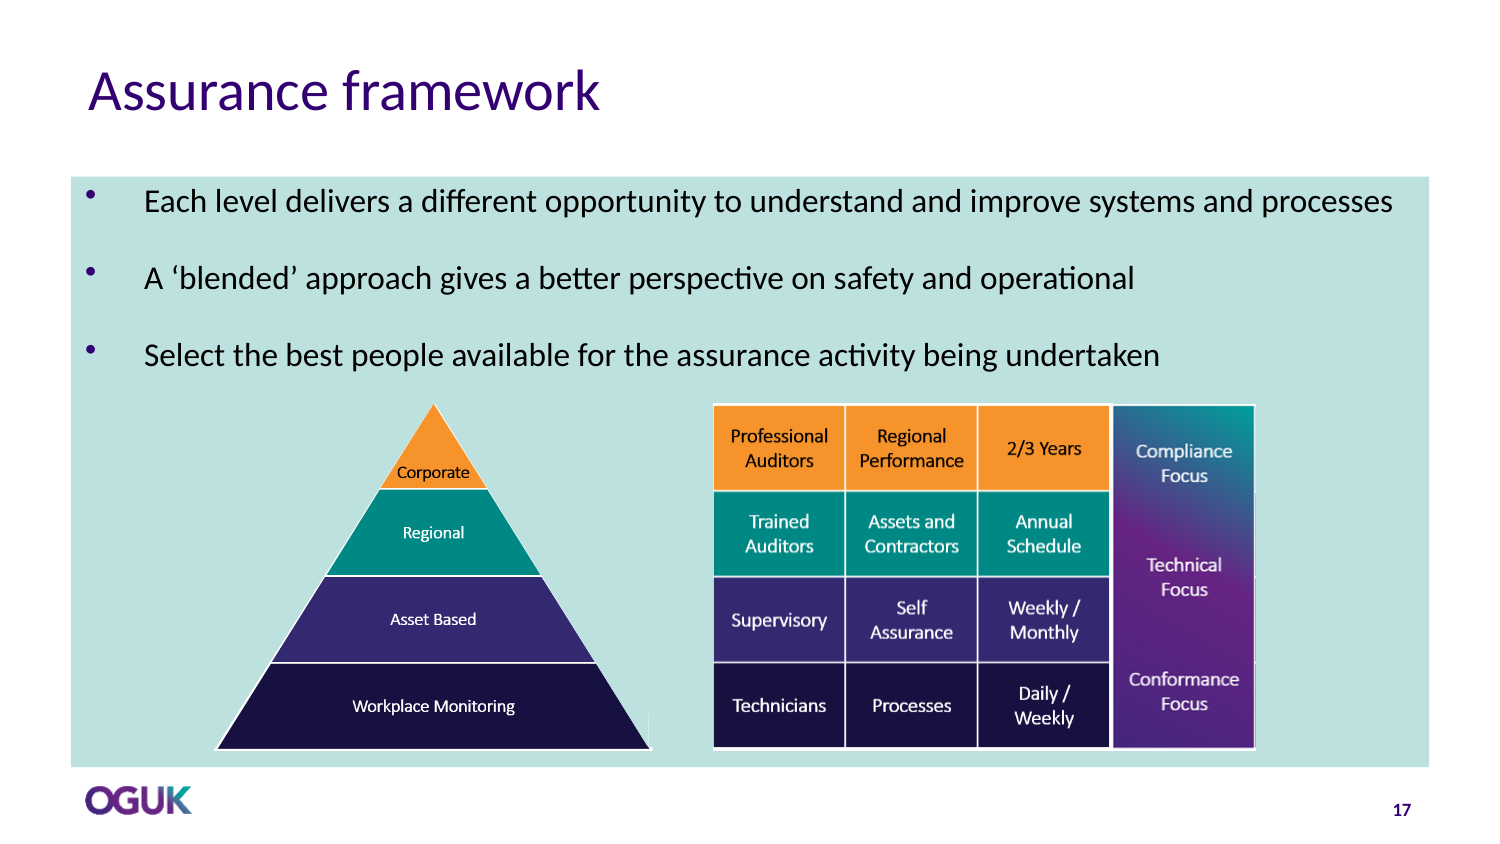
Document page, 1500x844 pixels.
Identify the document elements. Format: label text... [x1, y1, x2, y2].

picture [213, 404, 653, 751]
list Each level delivers a different opportunity to understand and improve systems and processes A ‘blended’ approach gives a better perspective on safety and operational Select the best people available for the assurance activity being undertaken [85, 178, 1408, 387]
picture [76, 778, 200, 822]
text_box [70, 176, 1430, 768]
picture [713, 403, 1256, 751]
slide_number 17 [1352, 800, 1412, 818]
title Assurance framework [88, 38, 1412, 145]
